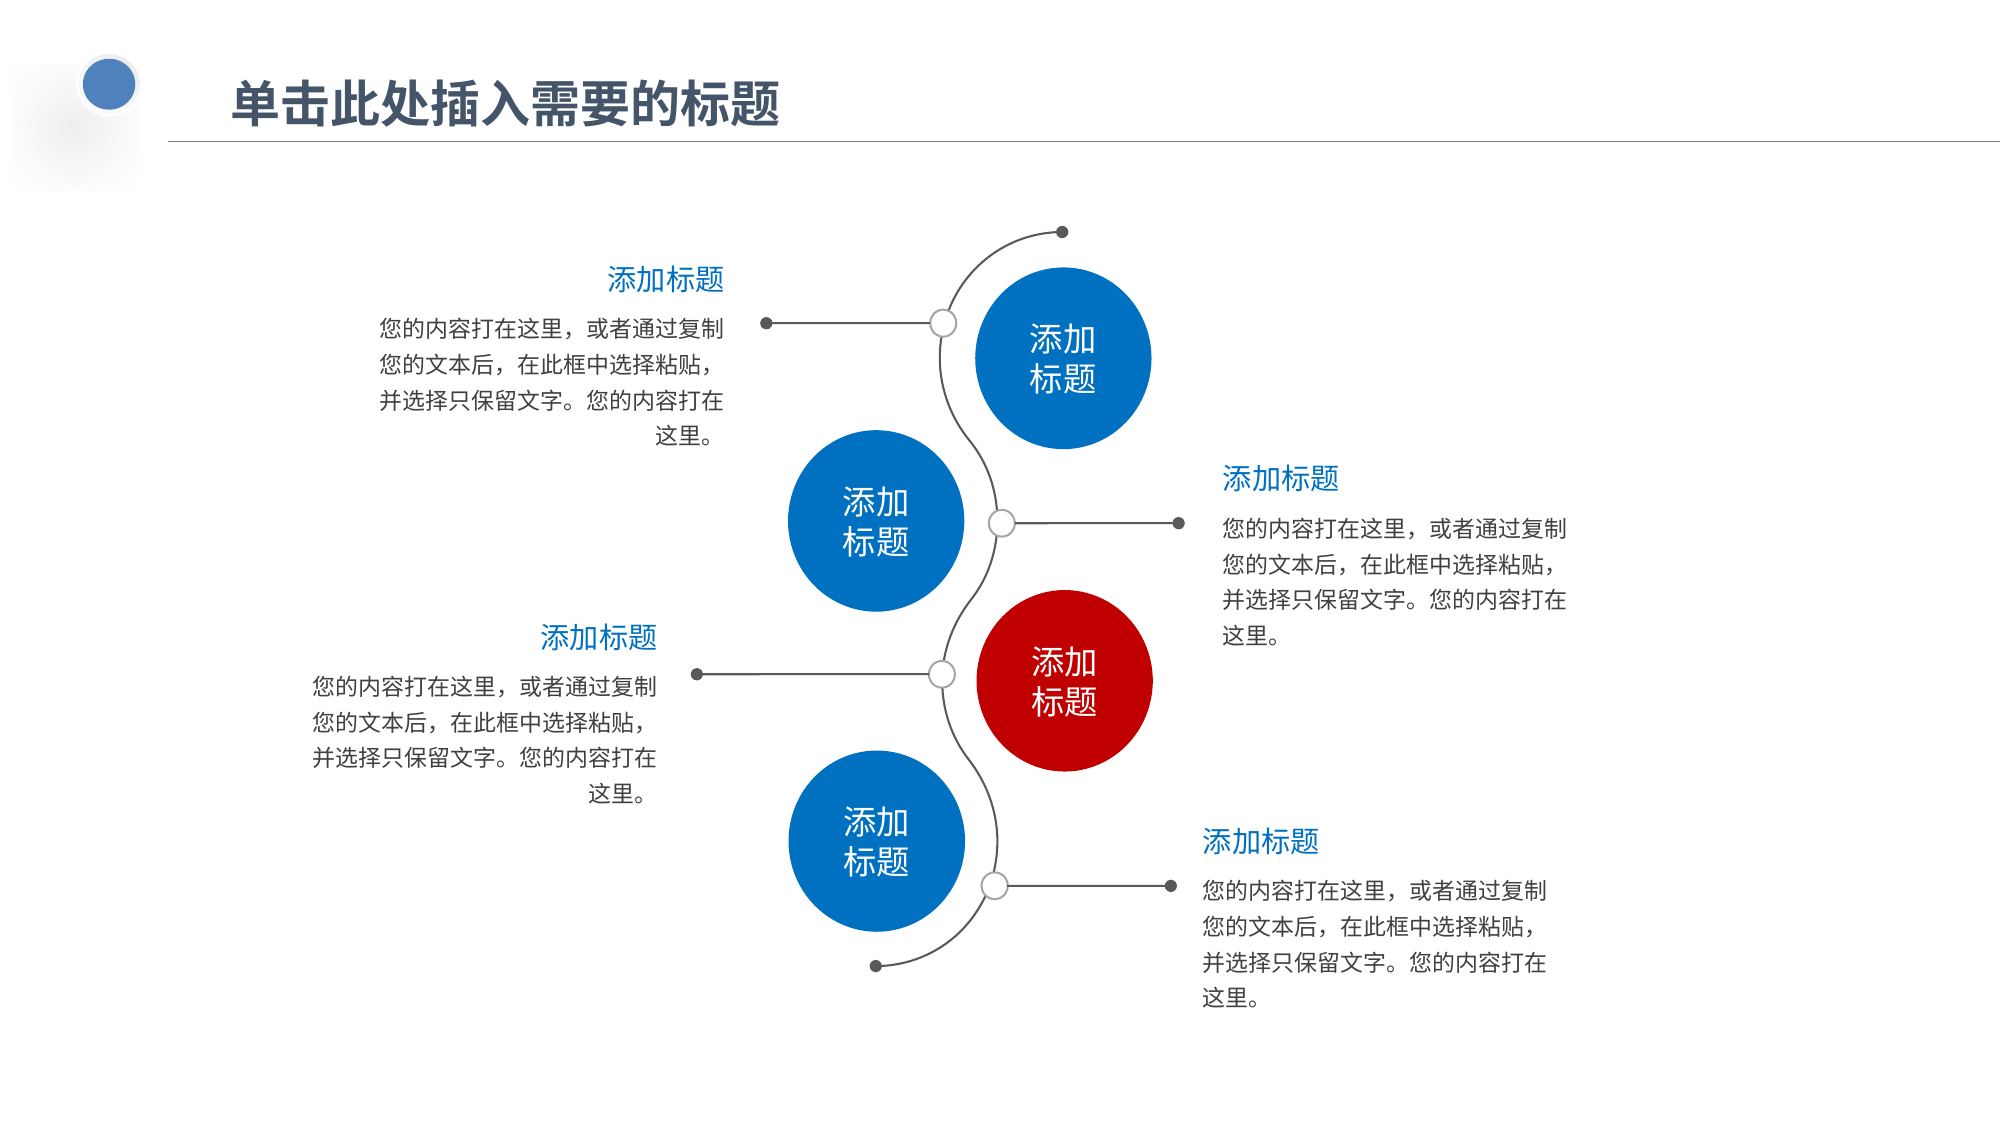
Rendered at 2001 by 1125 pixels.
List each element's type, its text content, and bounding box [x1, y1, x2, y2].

text_box 您的内容打在这里，或者通过复制您的文本后，在此框中选择粘贴，并选择只保留文字。您的内容打在这里。 [1208, 498, 1601, 657]
text_box 添加 标题 [788, 750, 966, 932]
text_box 您的内容打在这里，或者通过复制您的文本后，在此框中选择粘贴，并选择只保留文字。您的内容打在这里。 [1188, 861, 1581, 1019]
text_box 添加标题 [578, 243, 740, 297]
text_box [981, 872, 1008, 900]
text_box 添加标题 [511, 601, 673, 654]
text_box 添加标题 [1188, 805, 1349, 859]
text_box [939, 225, 1069, 515]
text_box 添加 标题 [975, 267, 1152, 450]
text_box [930, 309, 957, 337]
text_box [869, 687, 998, 973]
title 单击此处插入需要的标题 [157, 61, 853, 144]
text_box [988, 509, 1015, 537]
text_box 您的内容打在这里，或者通过复制您的文本后，在此框中选择粘贴，并选择只保留文字。您的内容打在这里。 [346, 299, 740, 457]
text_box 添加标题 [1208, 443, 1369, 496]
text_box 您的内容打在这里，或者通过复制您的文本后，在此框中选择粘贴，并选择只保留文字。您的内容打在这里。 [279, 656, 673, 815]
text_box [943, 524, 997, 666]
text_box [1014, 516, 1185, 530]
text_box 添加 标题 [976, 590, 1153, 772]
text_box [928, 660, 955, 688]
text_box [690, 668, 929, 681]
text_box [1007, 879, 1178, 893]
text_box 添加 标题 [788, 430, 965, 612]
text_box [760, 317, 931, 330]
